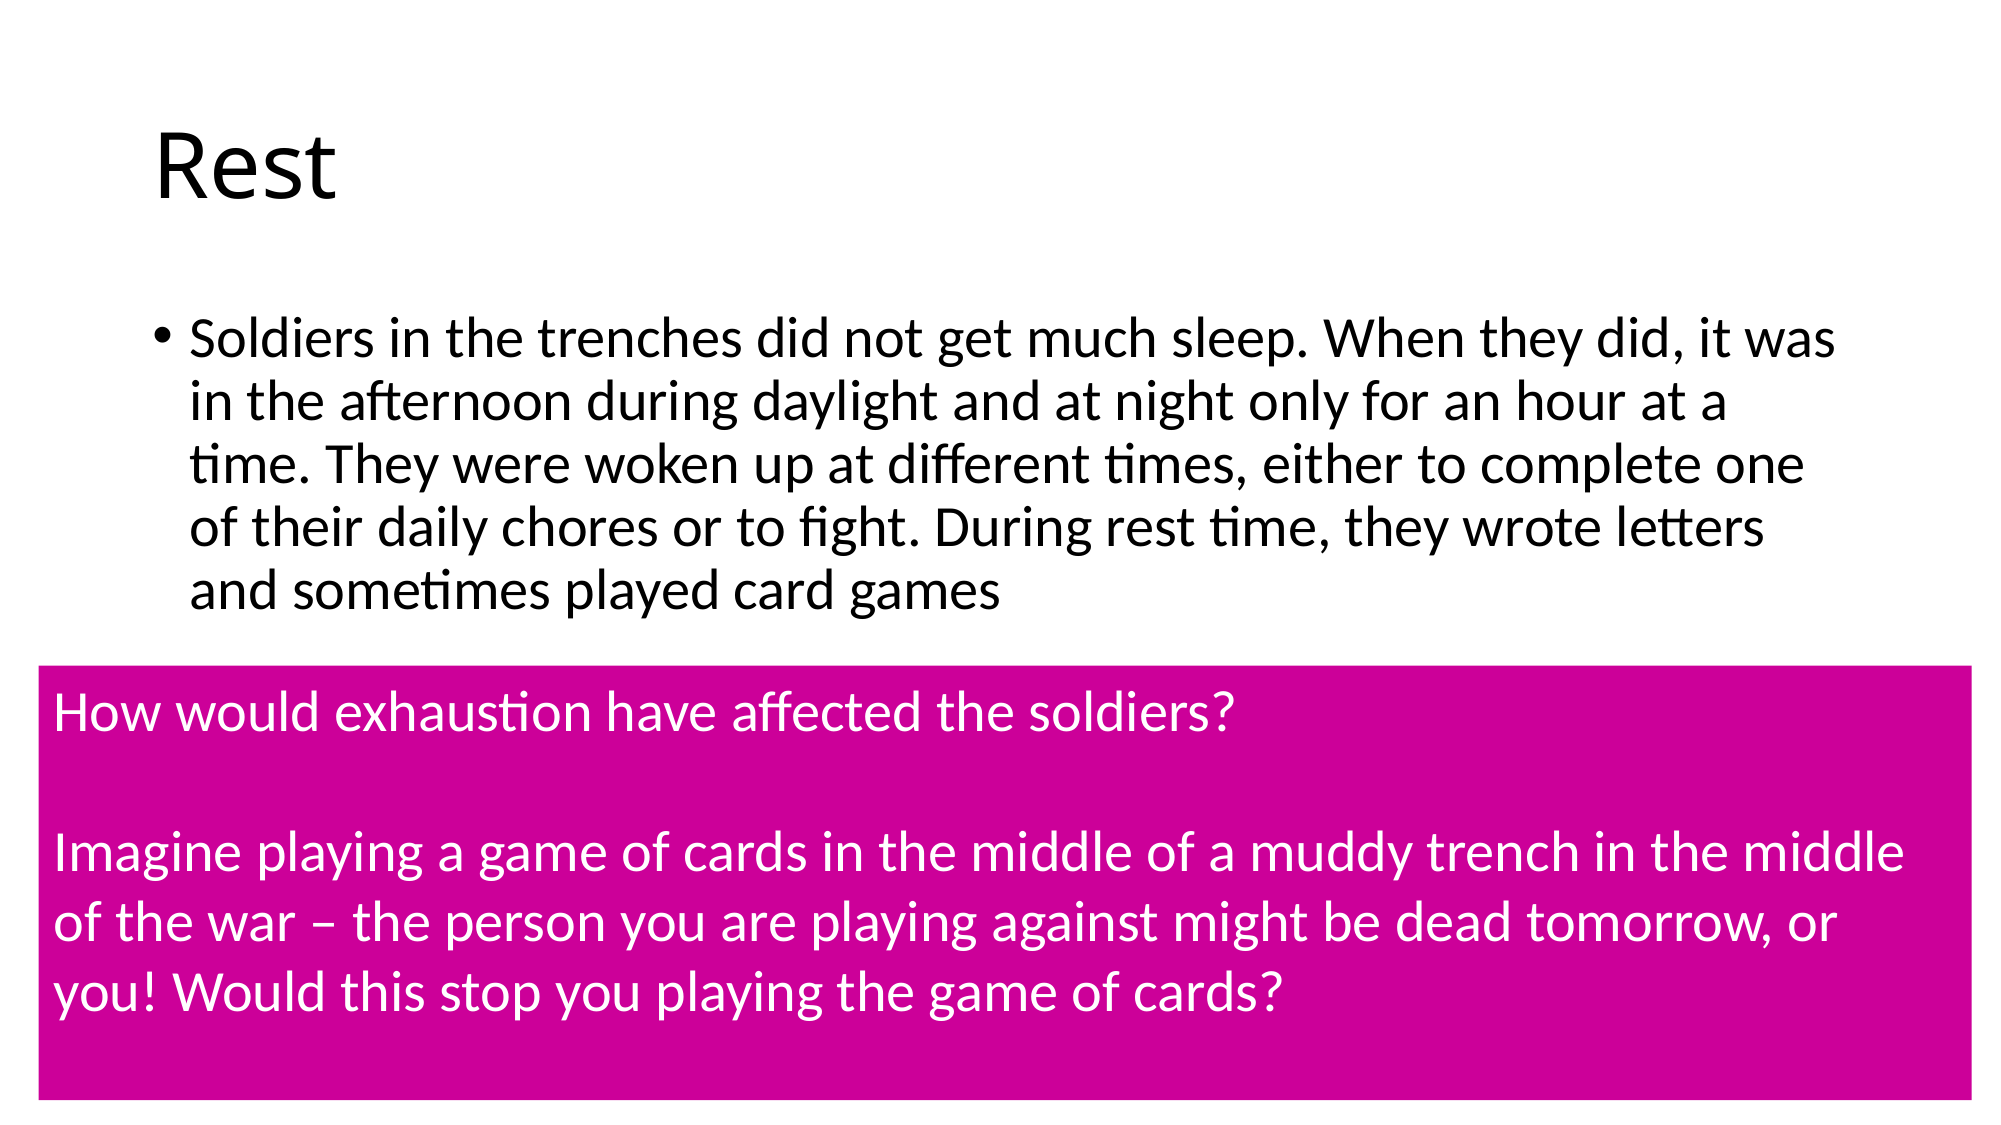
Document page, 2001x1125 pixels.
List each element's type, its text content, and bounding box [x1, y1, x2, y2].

list Soldiers in the trenches did not get much sleep. When they did, it was in the afternoon during daylight and at night only for an hour at a time. They were woken up at different times, either to complete one of their daily chores or to fight. During rest time, they wrote letters and sometimes played card games [137, 299, 1863, 665]
text_box How would exhaustion have affected the soldiers? Imagine playing a game of cards in the middle of a muddy trench in the middle of the war – the person you are playing against might be dead tomorrow, or you! Would this stop you playing the game of cards? [38, 665, 1972, 1101]
title Rest [137, 59, 1863, 278]
